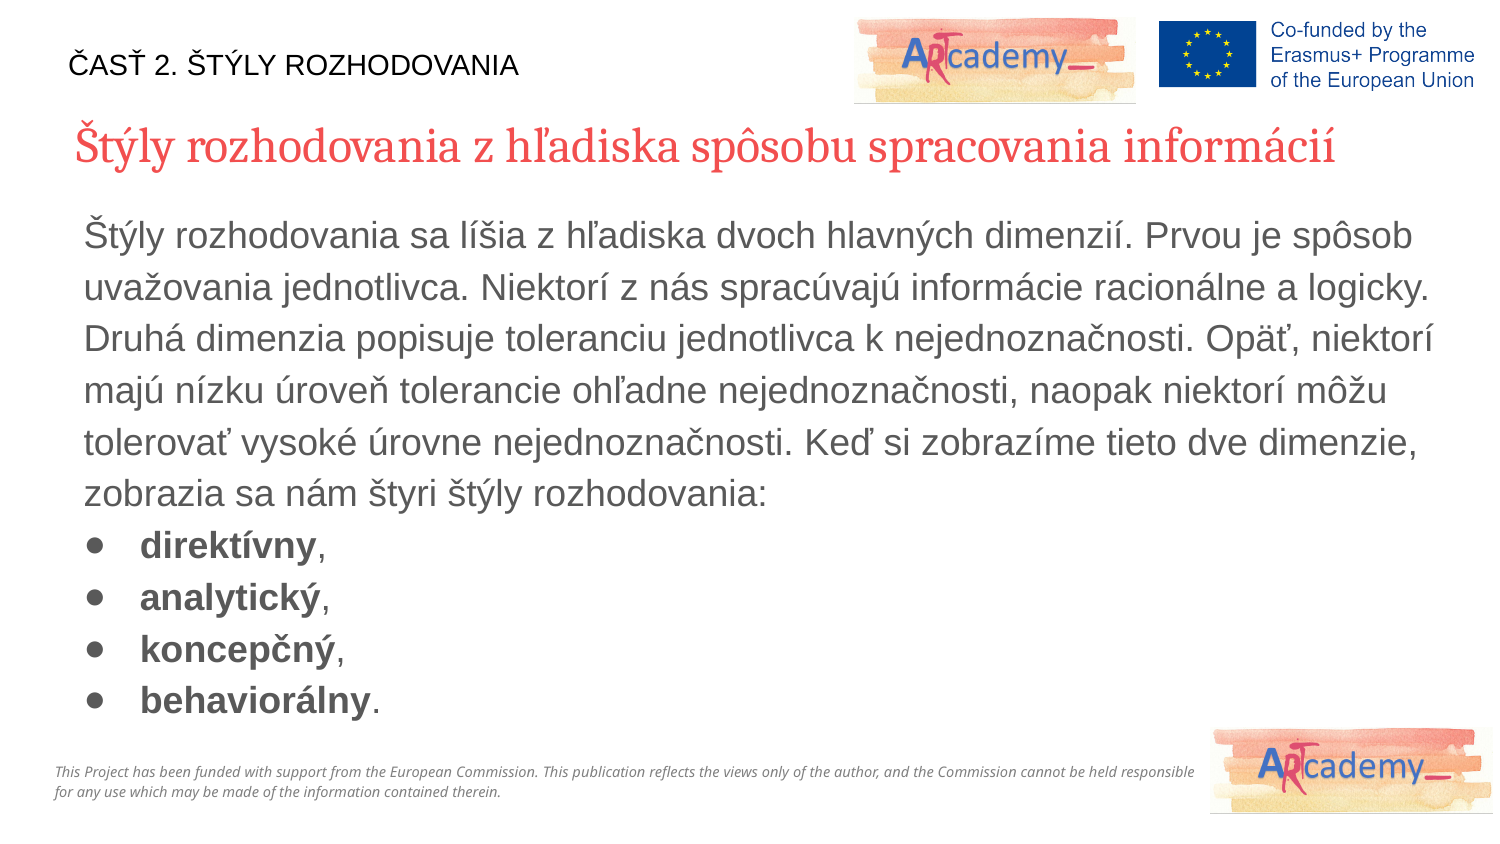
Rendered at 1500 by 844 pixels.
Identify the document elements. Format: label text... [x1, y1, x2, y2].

picture [854, 0, 1137, 134]
picture [1158, 21, 1474, 91]
text_box ČASŤ 2. ŠTÝLY ROZHODOVANIA [53, 39, 770, 89]
text_box This Project has been funded with support from the European Commission. This publication reflects the views only of the author, and the Commission cannot be held responsible for any use which may be made of the information contained therein. [39, 754, 1205, 799]
picture [1210, 709, 1493, 844]
title Štýly rozhodovania z hľadiska spôsobu spracovania informácií [61, 97, 1459, 189]
list Štýly rozhodovania sa líšia z hľadiska dvoch hlavných dimenzií. Prvou je spôsob uvažovania jednotlivca. Niektorí z nás spracúvajú informácie racionálne a logicky. Druhá dimenzia popisuje toleranciu jednotlivca k nejednoznačnosti. Opäť, niektorí majú nízku úroveň tolerancie ohľadne nejednoznačnosti, naopak niektorí môžu tolerovať vysoké úrovne nejednoznačnosti. Keď si zobrazíme tieto dve dimenzie, zobrazia sa nám štyri štýly rozhodovania: direktívny, analytický, koncepčný, behaviorálny. [49, 189, 1459, 732]
